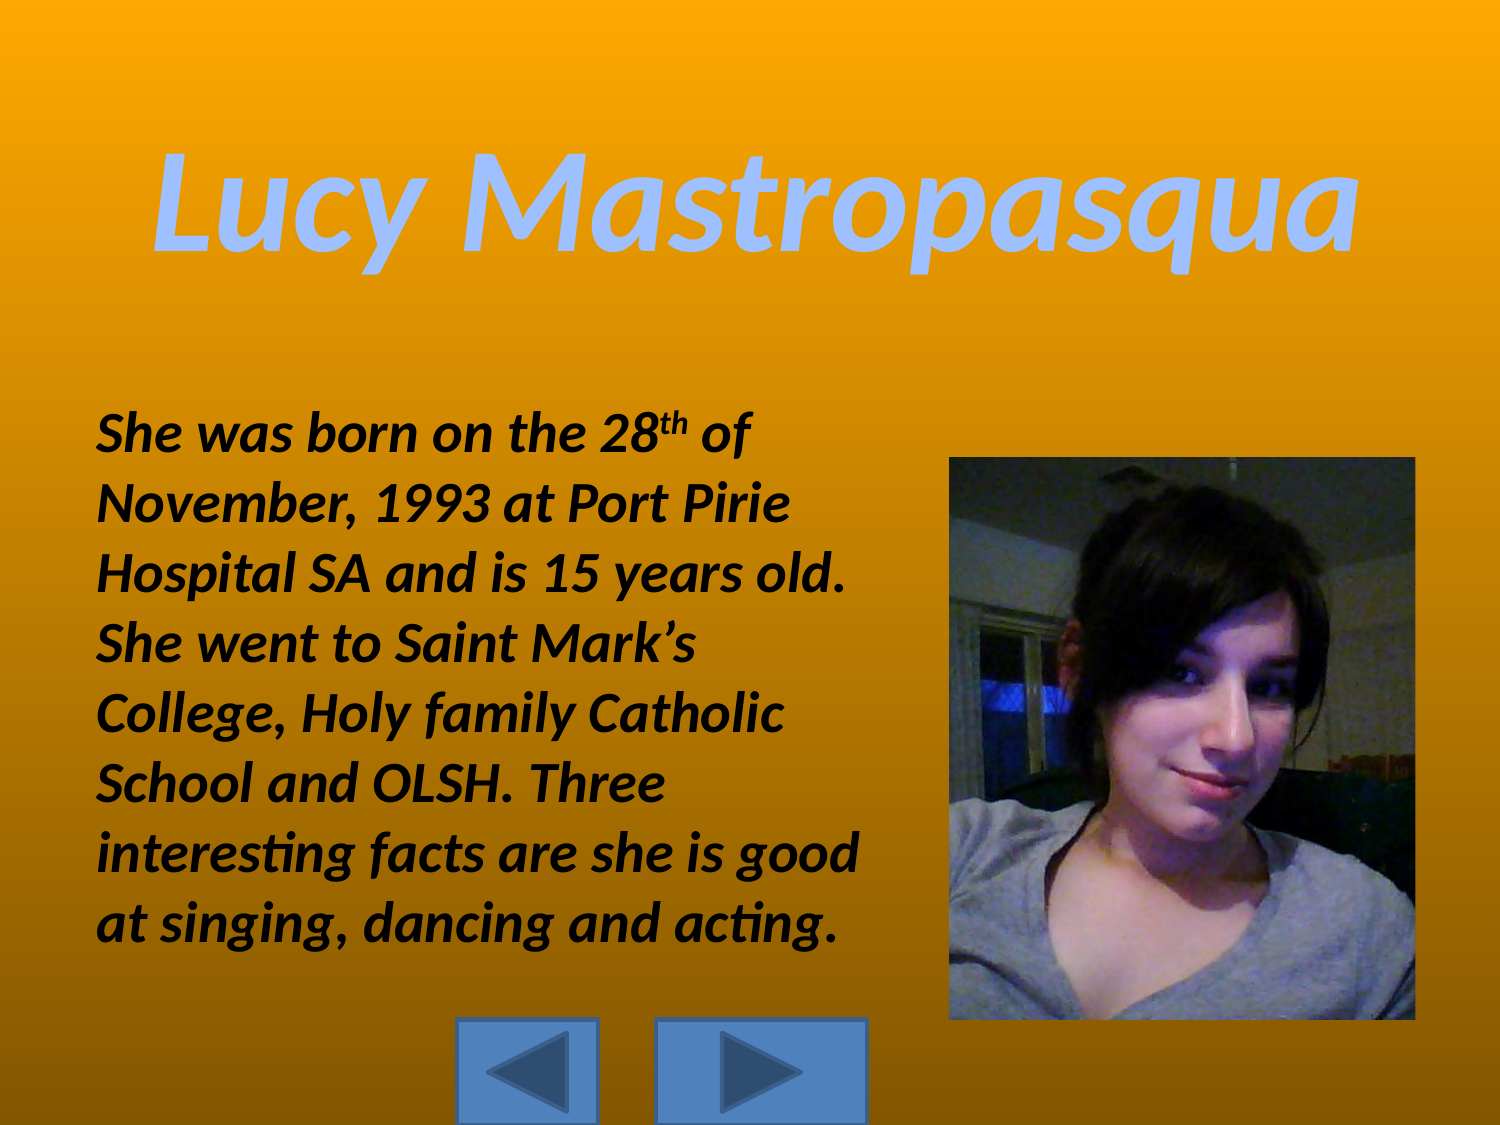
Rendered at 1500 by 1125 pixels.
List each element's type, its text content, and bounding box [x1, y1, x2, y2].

text_box [455, 1017, 600, 1125]
text_box Lucy Mastropasqua [135, 93, 1381, 289]
text_box [654, 1017, 869, 1125]
text_box She was born on the 28th of November, 1993 at Port Pirie Hospital SA and is 15 years old. She went to Saint Mark’s College, Holy family Catholic School and OLSH. Three interesting facts are she is good at singing, dancing and acting. [81, 386, 891, 962]
picture [948, 456, 1416, 1020]
